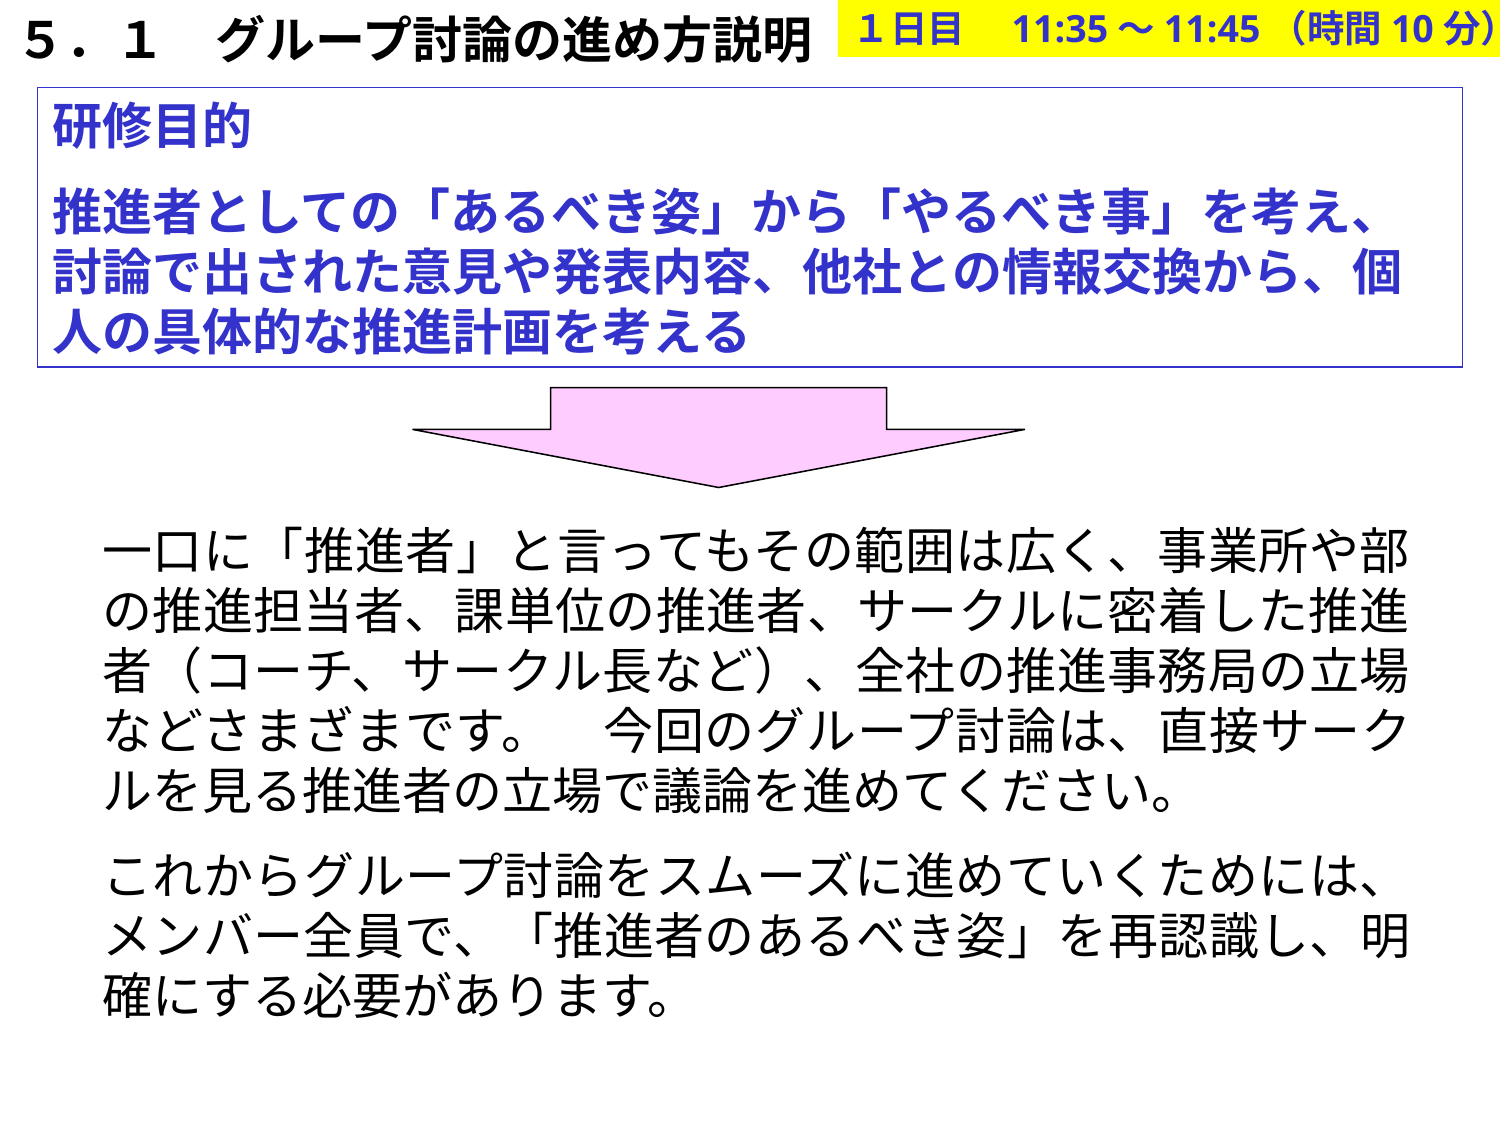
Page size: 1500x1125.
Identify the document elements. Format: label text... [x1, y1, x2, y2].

text_box １日目 11:35～11:45（時間10分） [837, 0, 1500, 57]
text_box [412, 387, 1025, 488]
text_box 研修目的 推進者としての「あるべき姿」から「やるべき事」を考え、討論で出された意見や発表内容、他社との情報交換から、個人の具体的な推進計画を考える [37, 87, 1463, 368]
text_box ５．１ グループ討論の進め方説明 [0, 1, 1500, 77]
text_box 一口に「推進者」と言ってもその範囲は広く、事業所や部の推進担当者、課単位の推進者、サークルに密着した推進者（コーチ、サークル長など）、全社の推進事務局の立場などさまざまです。 今回のグループ討論は、直接サークルを見る推進者の立場で議論を進めてください。 これからグループ討論をスムーズに進めていくためには、メンバー全員で、「推進者のあるべき姿」を再認識し、明確にする必要があります。 [87, 512, 1425, 1033]
